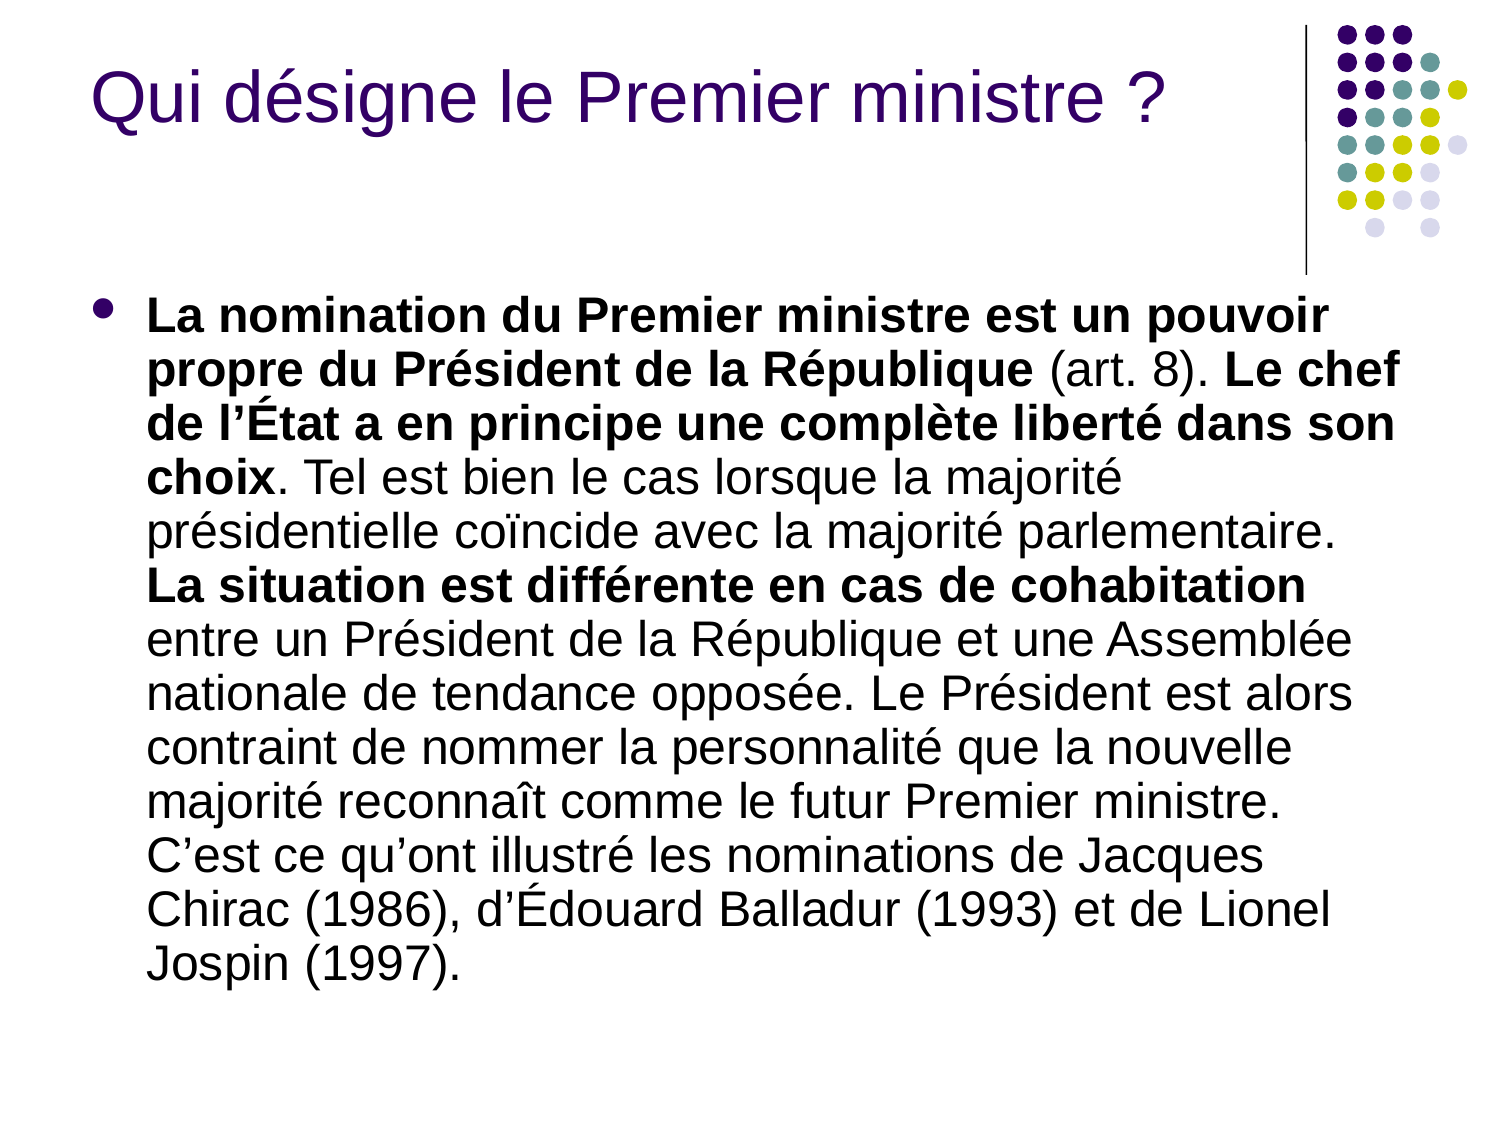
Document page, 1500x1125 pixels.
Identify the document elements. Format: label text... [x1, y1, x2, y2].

list La nomination du Premier ministre est un pouvoir propre du Président de la République (art. 8). Le chef de l’État a en principe une complète liberté dans son choix. Tel est bien le cas lorsque la majorité présidentielle coïncide avec la majorité parlementaire. La situation est différente en cas de cohabitation entre un Président de la République et une Assemblée nationale de tendance opposée. Le Président est alors contraint de nommer la personnalité que la nouvelle majorité reconnaît comme le futur Premier ministre. C’est ce qu’ont illustré les nominations de Jacques Chirac (1986), d’Édouard Balladur (1993) et de Lionel Jospin (1997). [74, 281, 1426, 1006]
title Qui désigne le Premier ministre ? [74, 19, 1313, 233]
